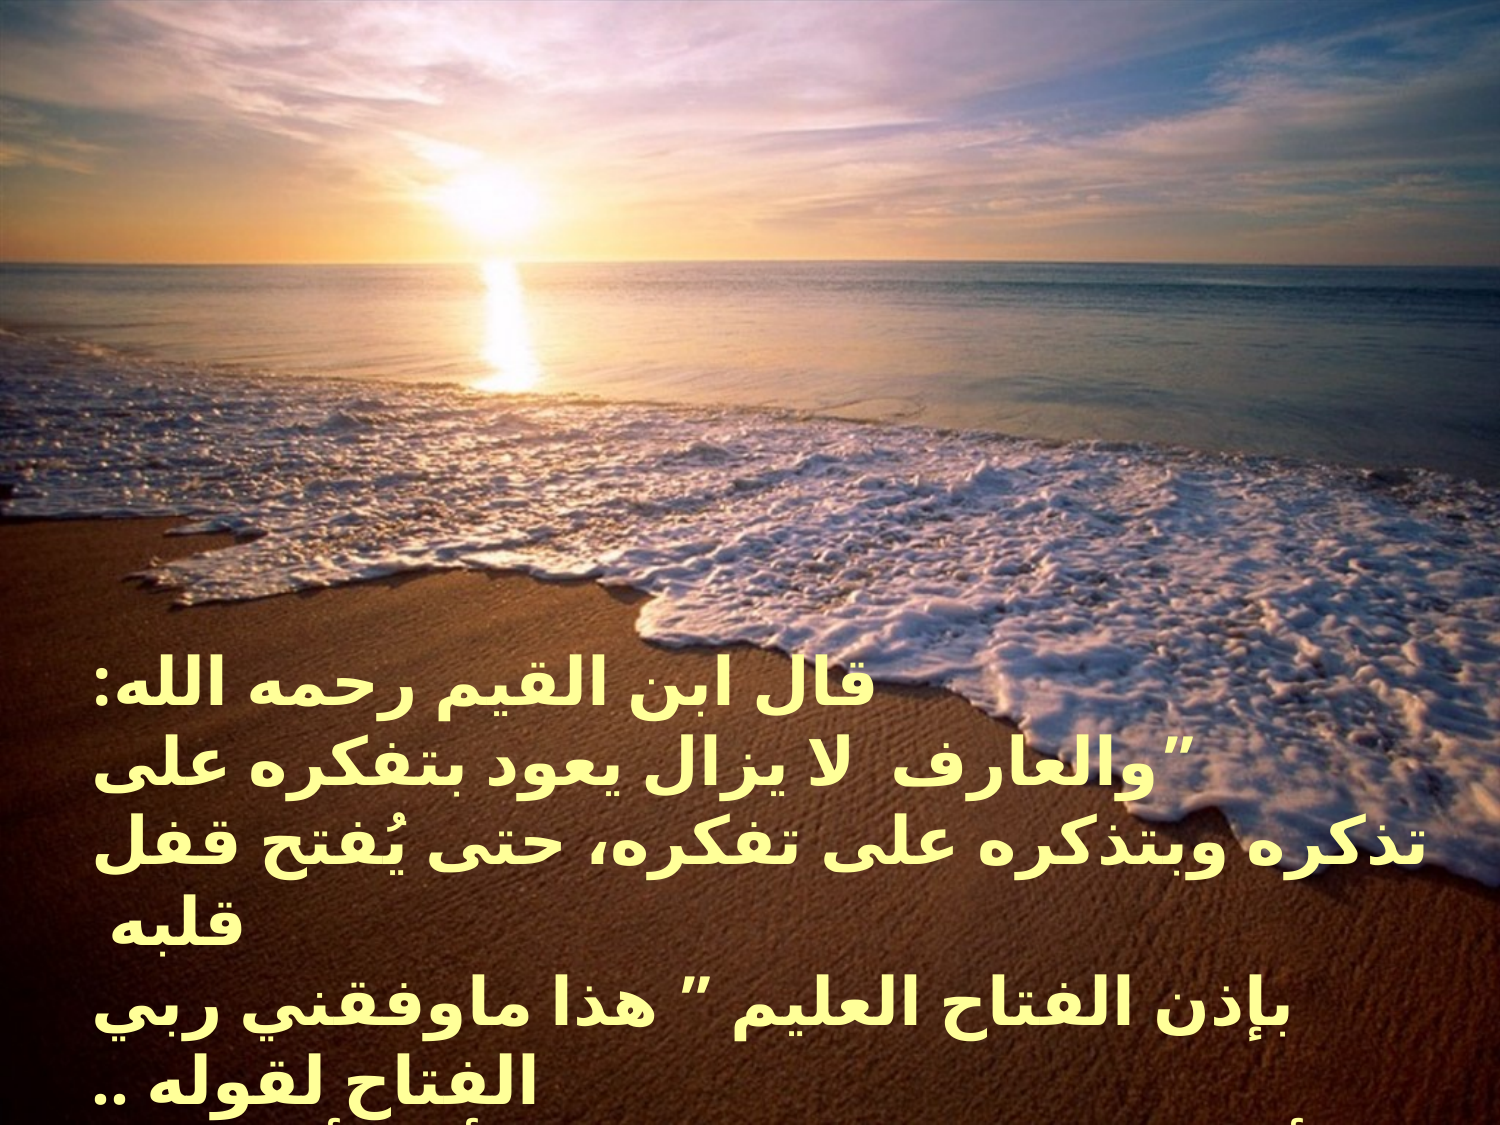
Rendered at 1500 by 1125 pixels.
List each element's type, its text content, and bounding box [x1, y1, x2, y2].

picture [0, 0, 1500, 1125]
text_box قال ابن القيم رحمه الله: ”والعارف لا يزال يعود بتفكره على تذكره وبتذكره على تفكره، حتى يُفتح قفل قلبه بإذن الفتاح العليم ” هذا ماوفقني ربي الفتاح لقوله .. فإن أصبت فمن الله وحده وإن أخطأت فمن نفسي والشيطان [76, 586, 1500, 1125]
